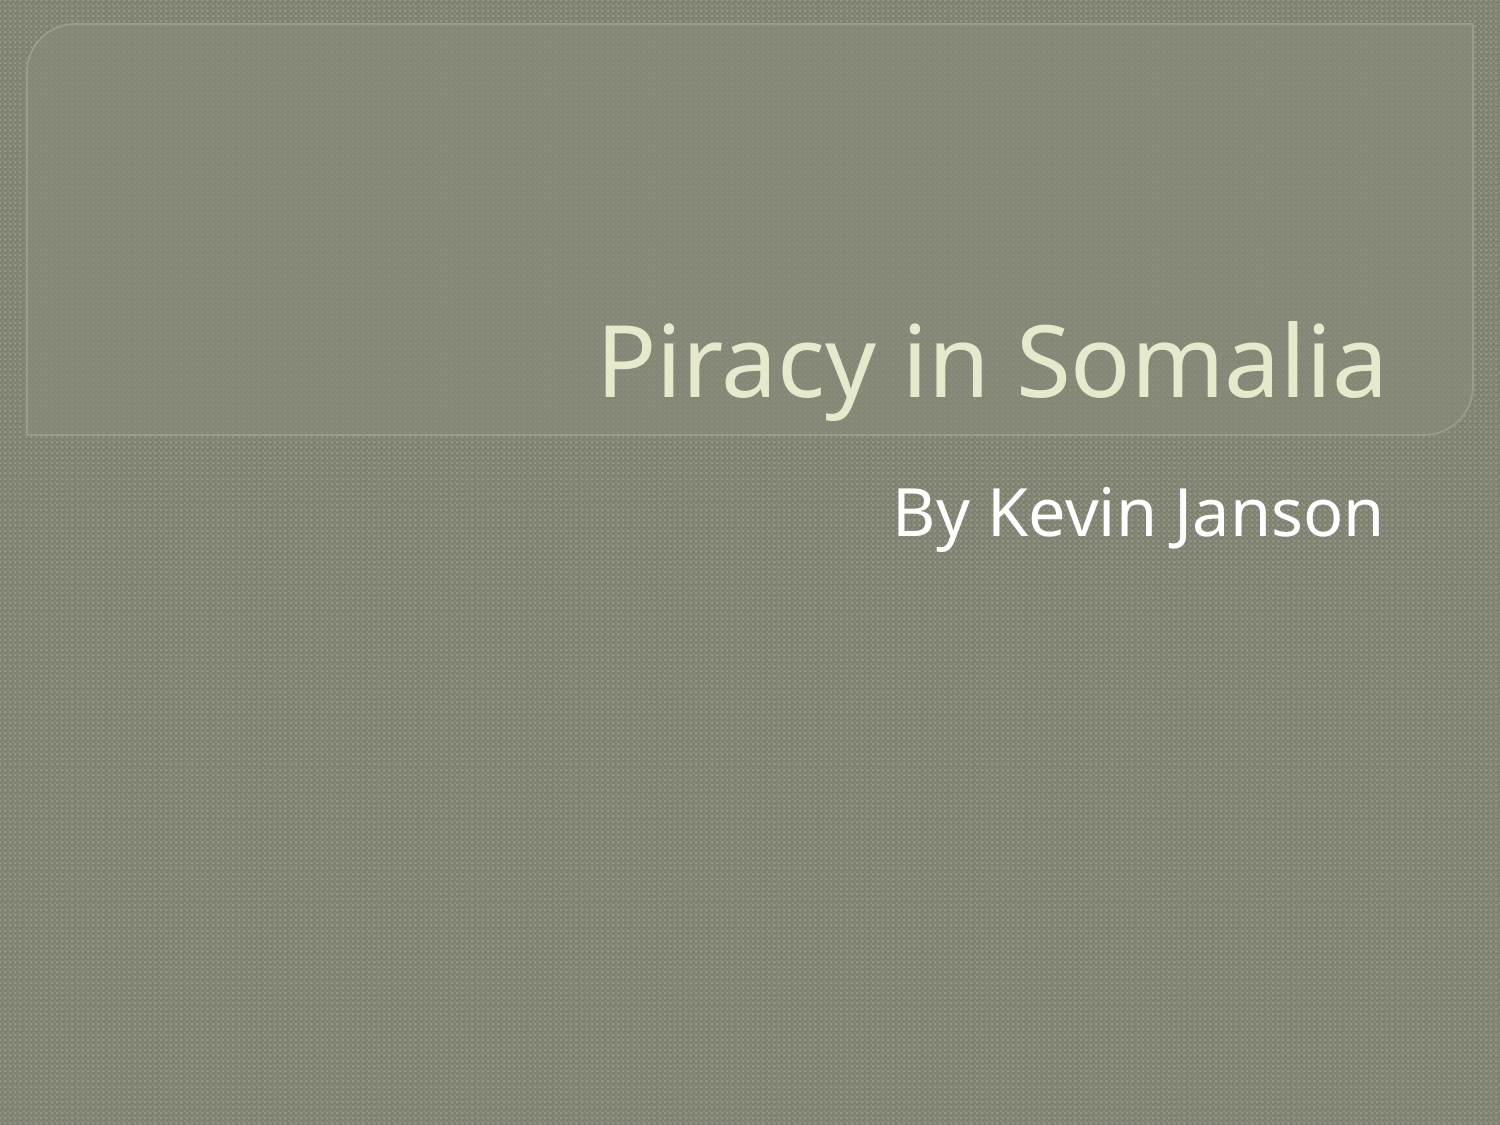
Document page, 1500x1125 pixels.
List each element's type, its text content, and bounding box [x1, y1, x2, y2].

subtitle By Kevin Janson [350, 462, 1427, 750]
title Piracy in Somalia [76, 62, 1427, 425]
